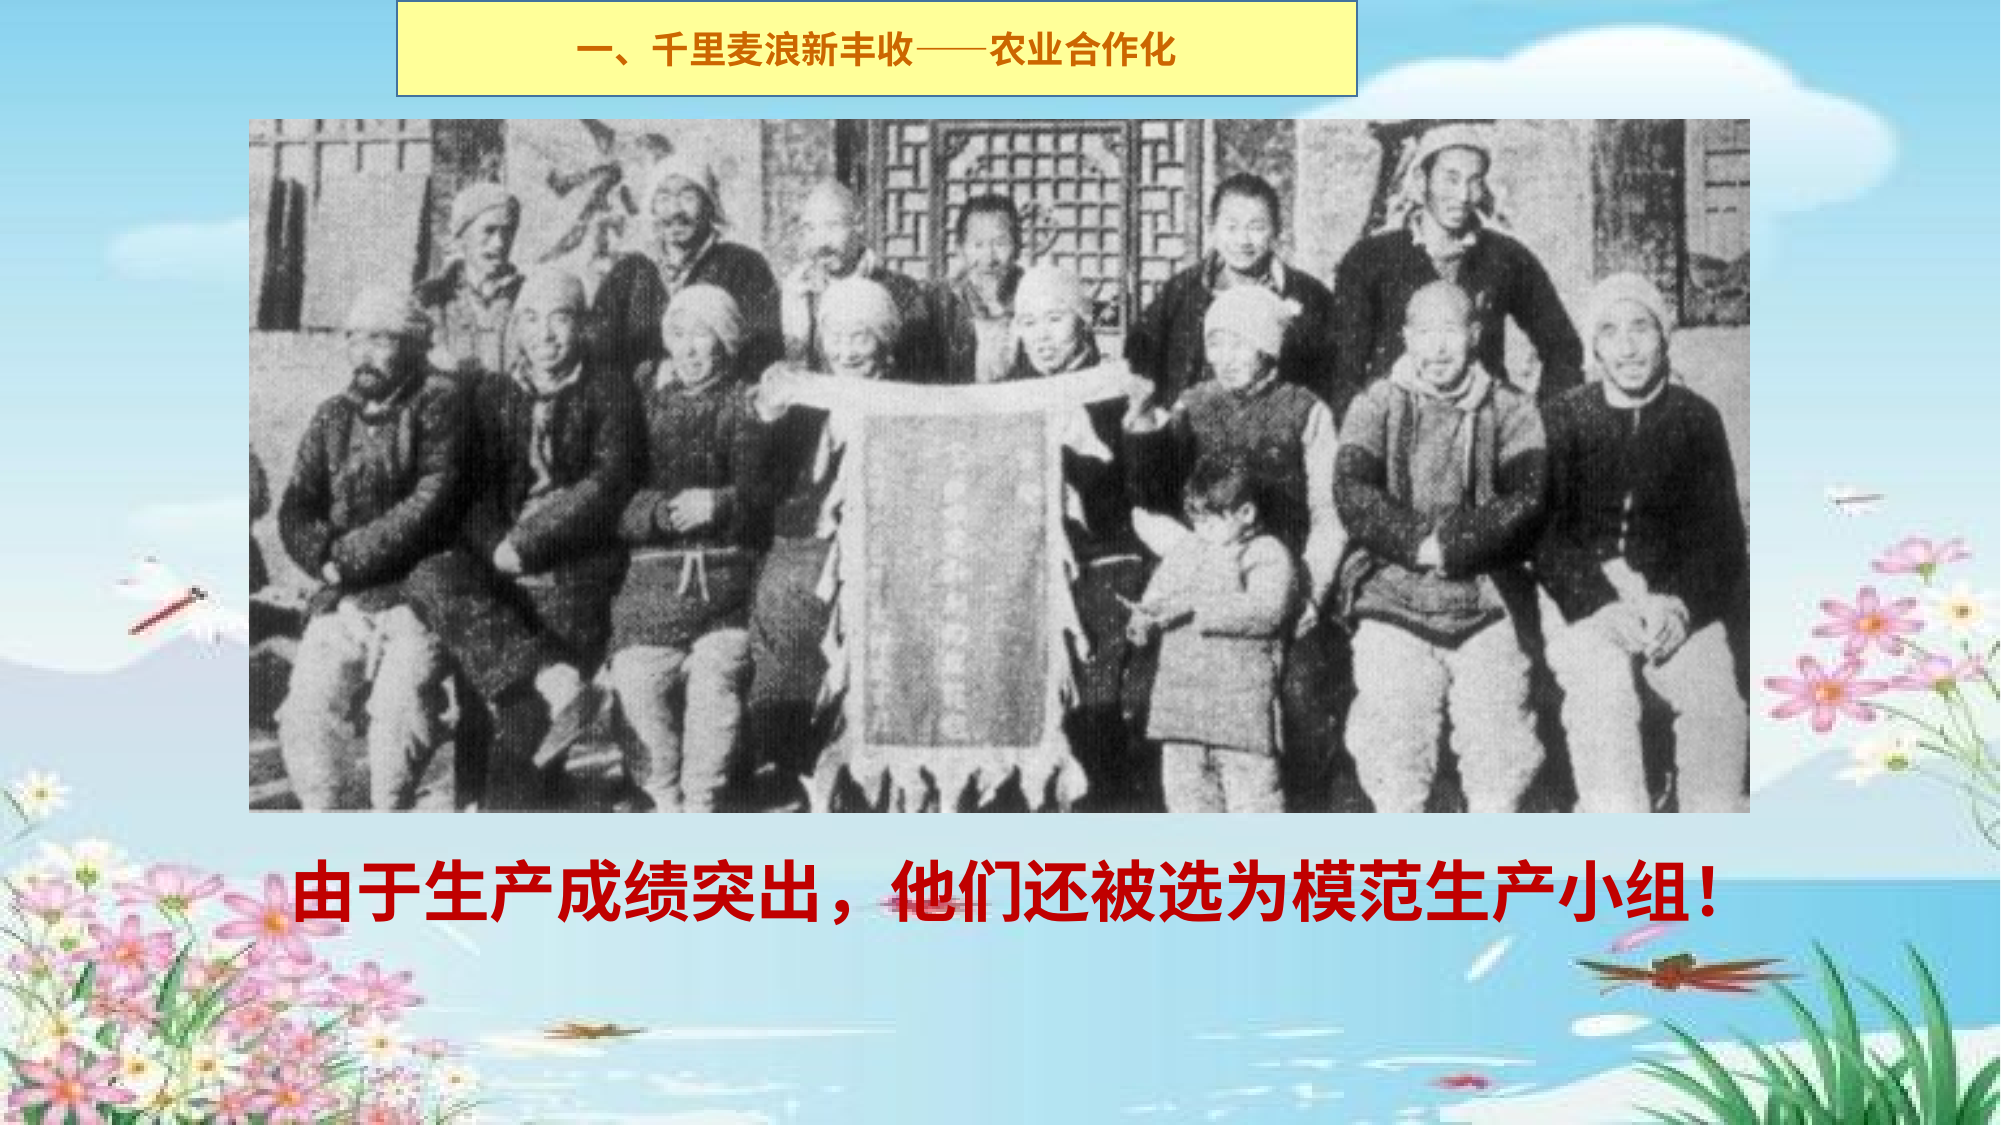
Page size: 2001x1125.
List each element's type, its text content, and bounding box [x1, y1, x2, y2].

text_box 一、千里麦浪新丰收——农业合作化 [396, 0, 1358, 97]
picture [0, 0, 2001, 1125]
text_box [249, 120, 1750, 813]
text_box 由于生产成绩突出，他们还被选为模范生产小组！ [275, 842, 1800, 938]
